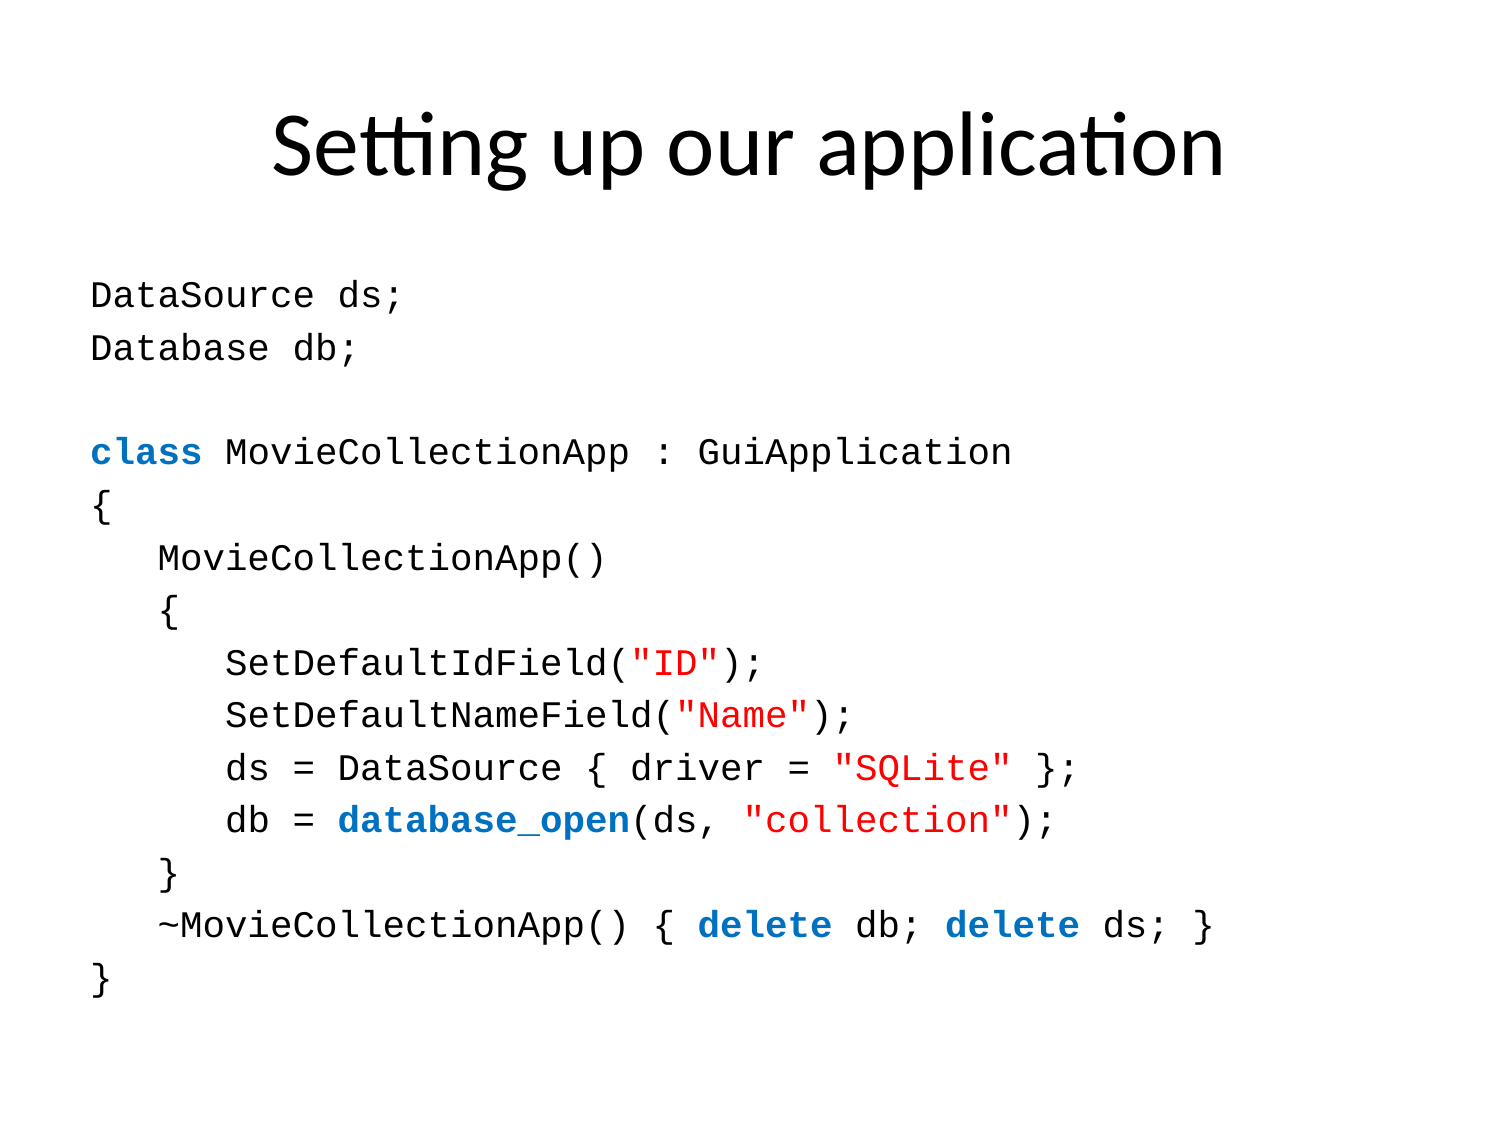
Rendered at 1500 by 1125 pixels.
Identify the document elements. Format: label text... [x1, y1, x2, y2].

list DataSource ds; Database db; class MovieCollectionApp : GuiApplication { MovieCollectionApp() { SetDefaultIdField("ID"); SetDefaultNameField("Name"); ds = DataSource { driver = "SQLite" }; db = database_open(ds, "collection"); } ~MovieCollectionApp() { delete db; delete ds; } } [75, 262, 1425, 1005]
title Setting up our application [75, 45, 1425, 233]
